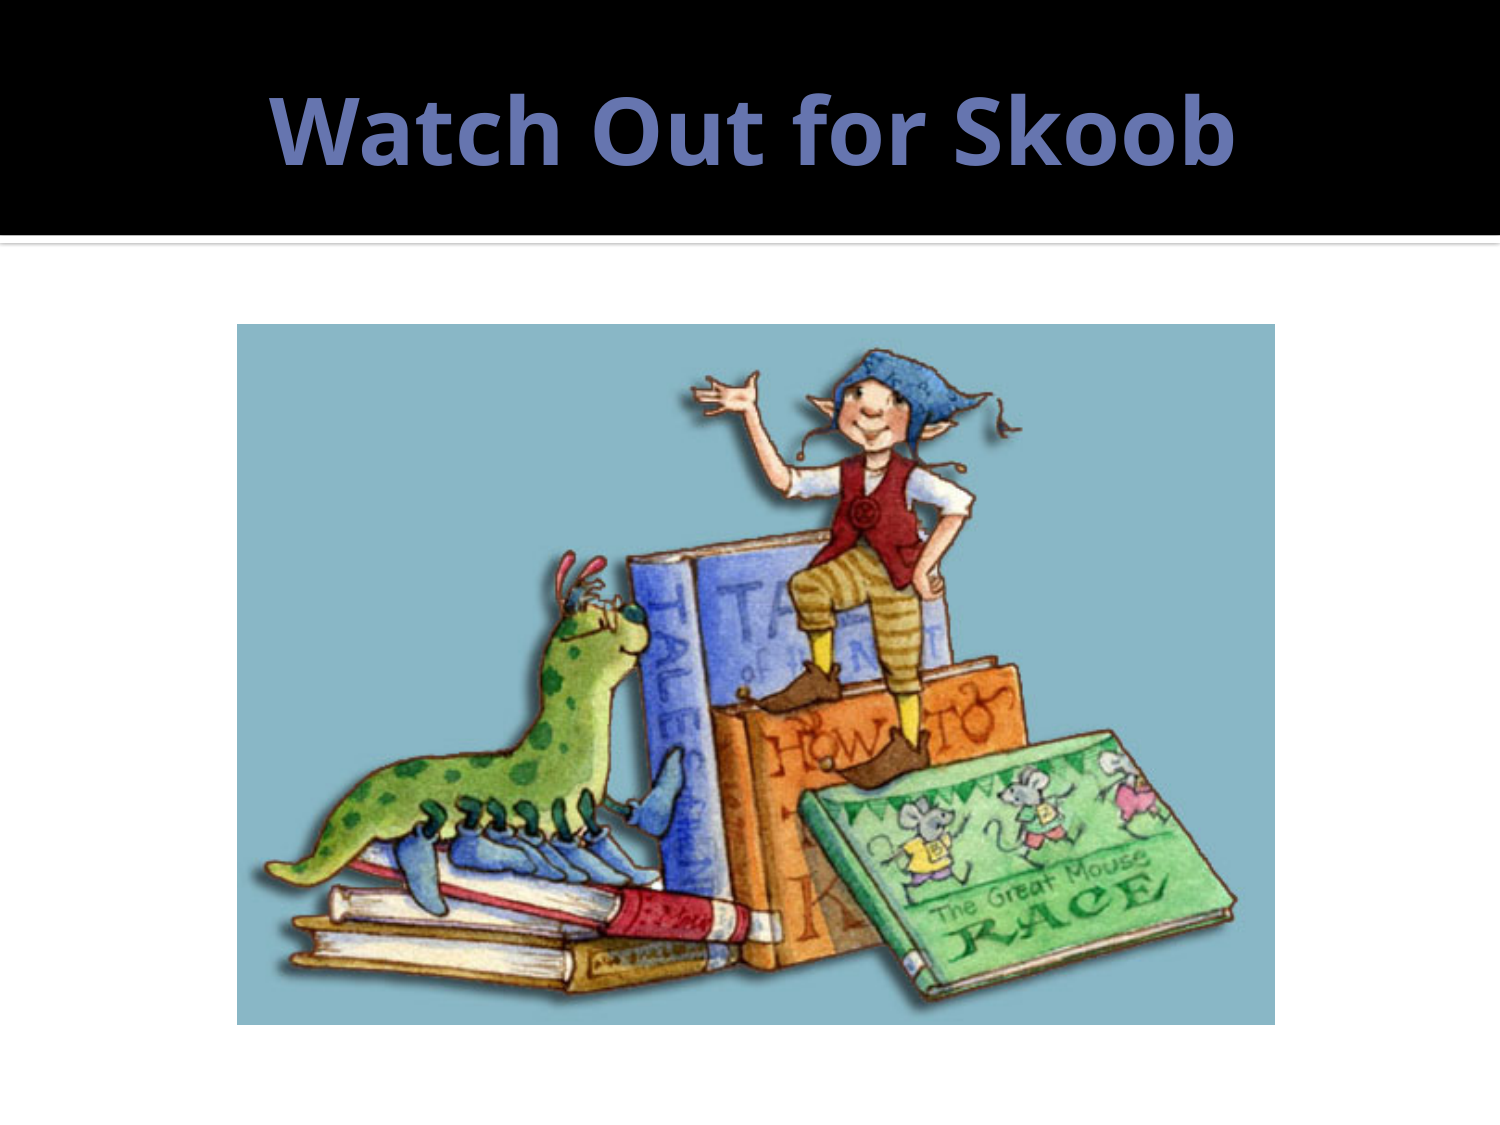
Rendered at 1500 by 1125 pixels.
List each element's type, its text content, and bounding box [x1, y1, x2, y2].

title Watch Out for Skoob [75, 25, 1425, 231]
picture [237, 324, 1275, 1025]
